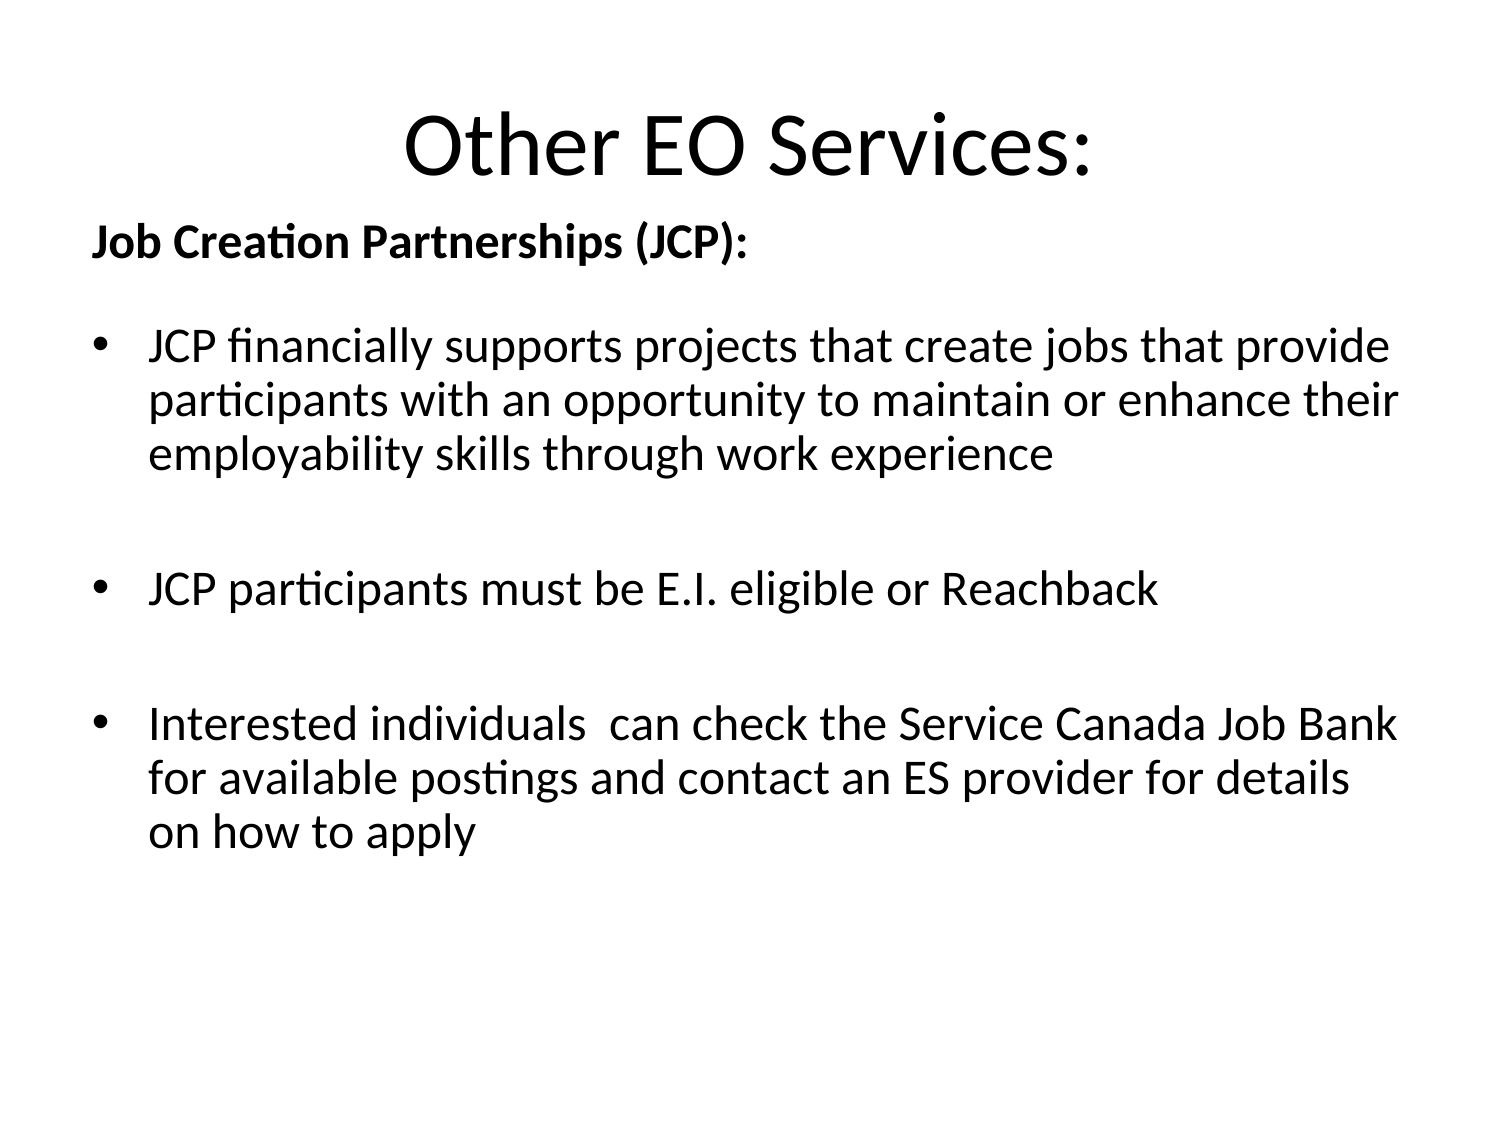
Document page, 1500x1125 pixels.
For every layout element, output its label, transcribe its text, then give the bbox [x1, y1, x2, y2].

list Job Creation Partnerships (JCP): JCP financially supports projects that create jobs that provide participants with an opportunity to maintain or enhance their employability skills through work experience JCP participants must be E.I. eligible or Reachback Interested individuals can check the Service Canada Job Bank for available postings and contact an ES provider for details on how to apply [76, 207, 1427, 1045]
title Other EO Services: [75, 45, 1425, 233]
